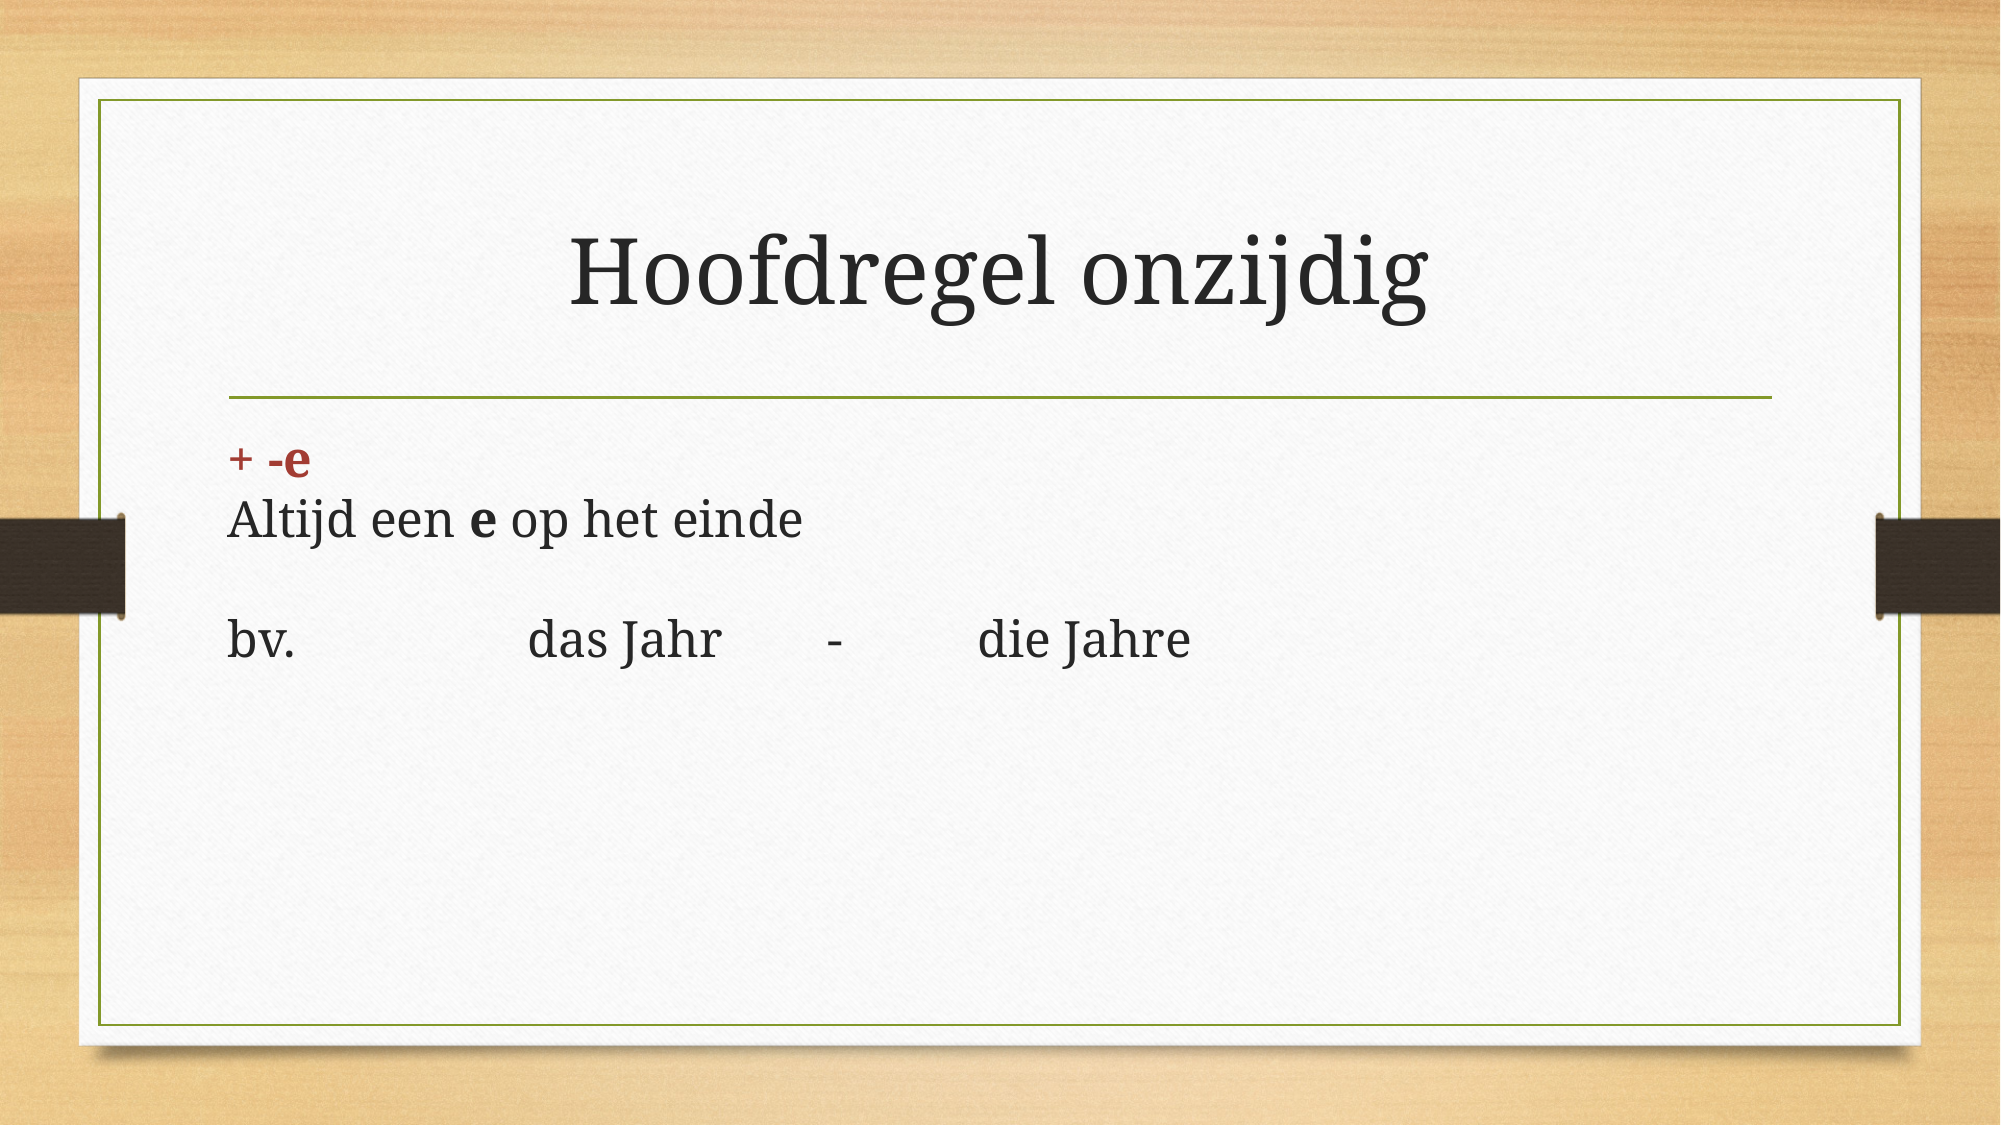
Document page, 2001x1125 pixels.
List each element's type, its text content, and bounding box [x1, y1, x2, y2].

title Hoofdregel onzijdig [212, 161, 1788, 375]
list + -e Altijd een e op het einde bv. das Jahr - die Jahre [212, 419, 1788, 964]
picture [0, 0, 2001, 1125]
